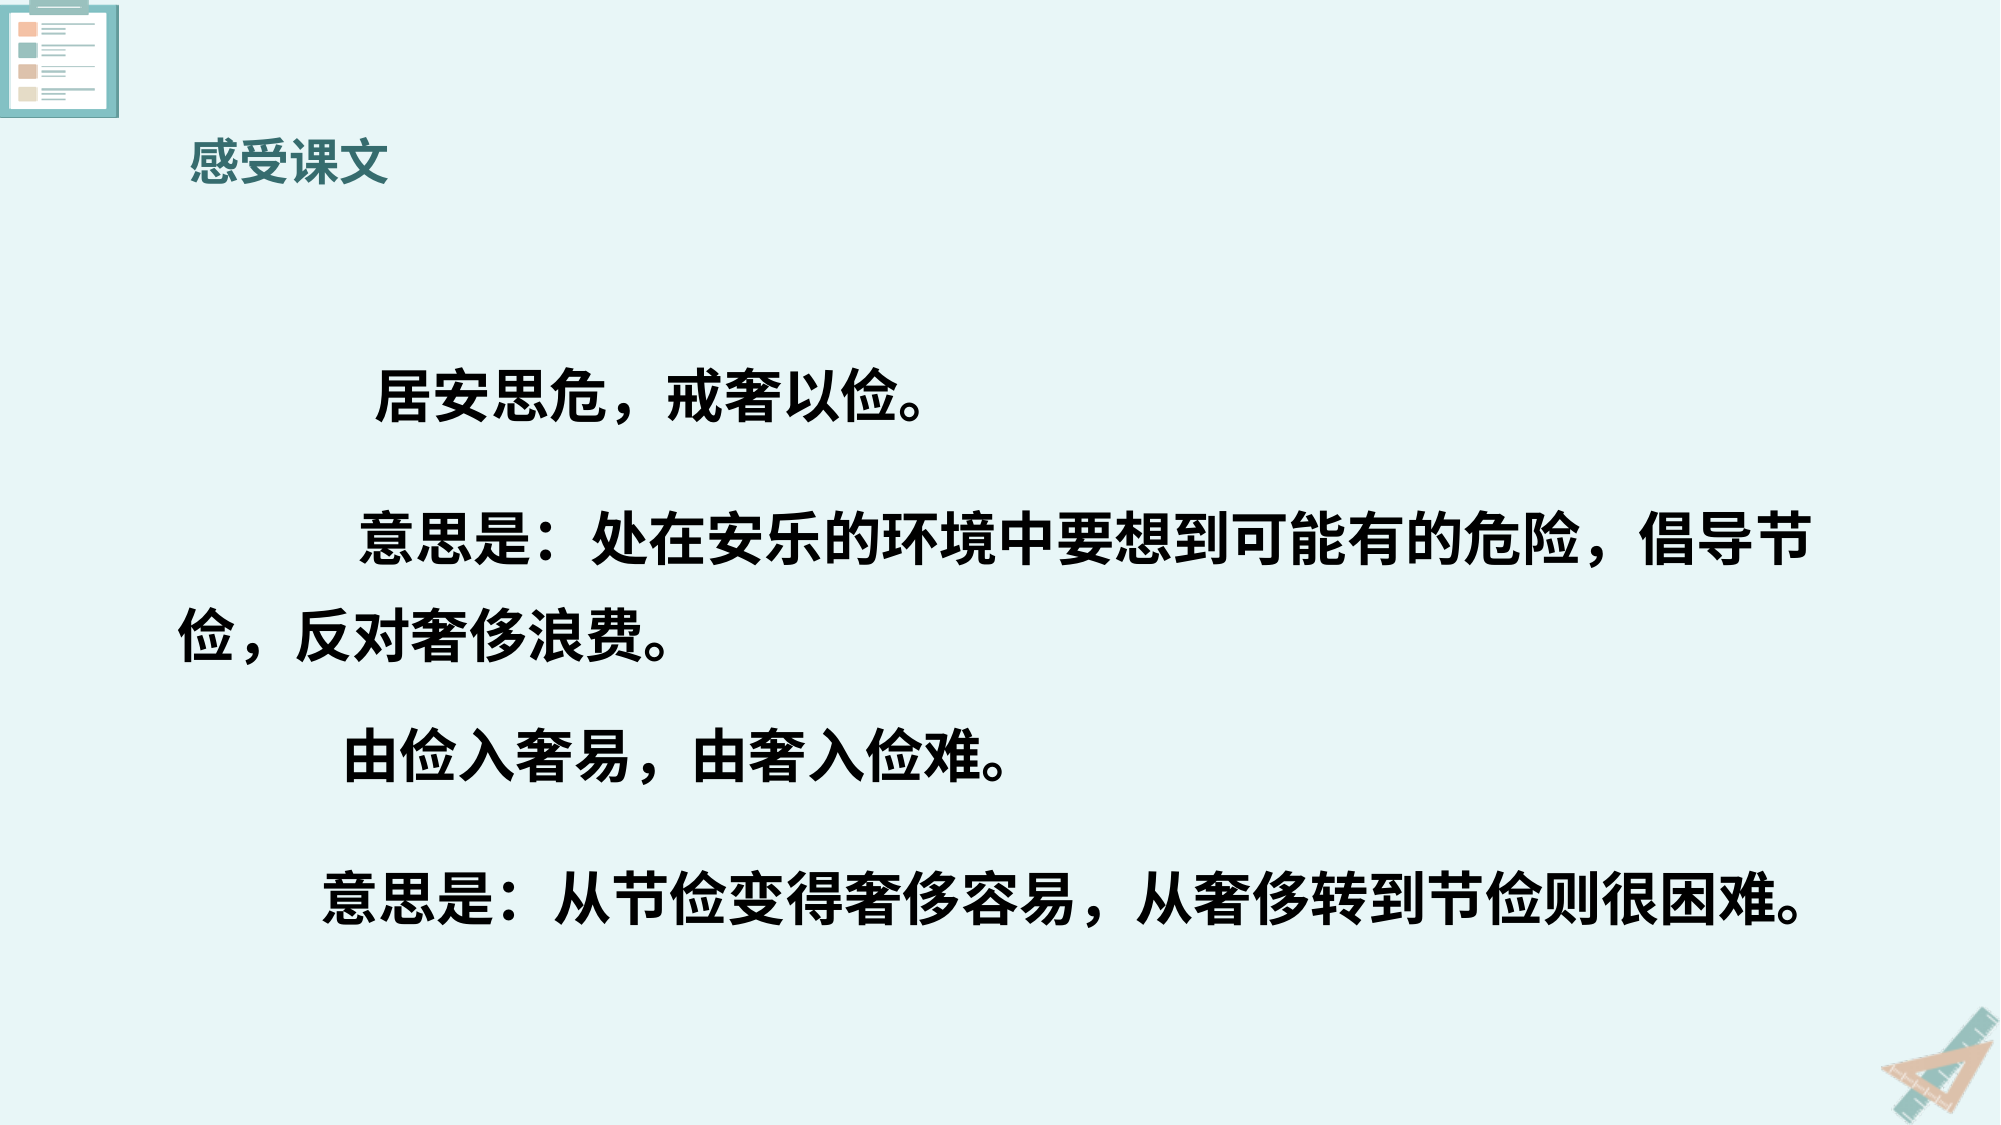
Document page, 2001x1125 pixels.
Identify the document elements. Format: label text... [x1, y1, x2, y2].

text_box 意思是：处在安乐的环境中要想到可能有的危险，倡导节俭，反对奢侈浪费。 [157, 428, 1851, 680]
text_box 感受课文 [174, 123, 405, 199]
text_box 居安思危，戒奢以俭。 [175, 286, 1415, 428]
text_box 由俭入奢易，由奢入俭难。 [142, 645, 1512, 788]
picture [1881, 1006, 2000, 1125]
text_box 意思是：从节俭变得奢侈容易，从奢侈转到节俭则很困难。 [121, 788, 1890, 948]
picture [0, 0, 119, 119]
